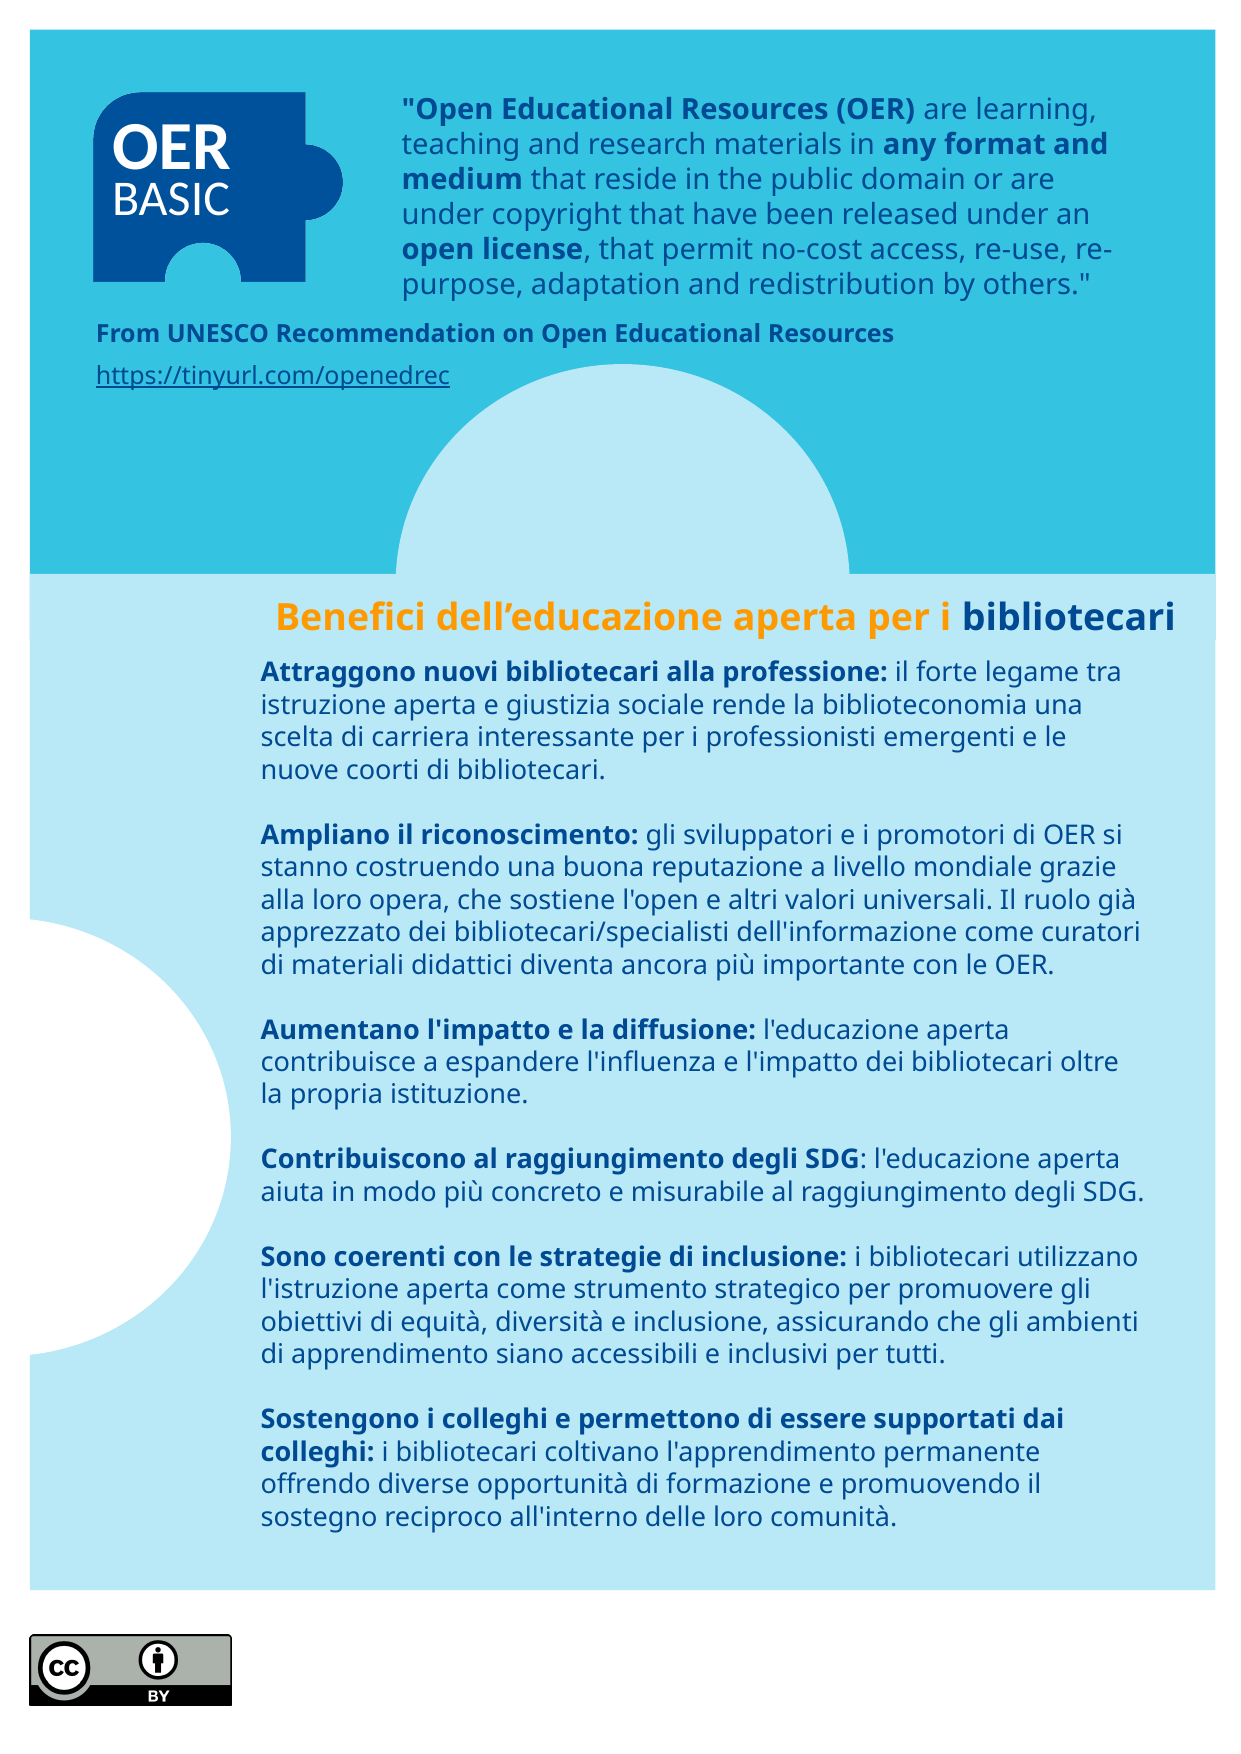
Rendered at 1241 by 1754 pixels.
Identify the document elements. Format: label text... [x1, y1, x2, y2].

text_box [395, 403, 850, 578]
text_box Benefici dell’educazione aperta per i bibliotecari [259, 578, 1216, 653]
text_box [29, 573, 1216, 1591]
text_box "Open Educational Resources (OER) are learning, teaching and research materials in any format and medium that reside in the public domain or are under copyright that have been released under an open license, that permit no-cost access, re-use, re-purpose, adaptation and redistribution by others." [386, 75, 1147, 316]
picture [93, 92, 343, 282]
text_box From UNESCO Recommendation on Open Educational Resources https://tinyurl.com/openedrec [80, 315, 1241, 403]
text_box [29, 29, 1216, 573]
picture [29, 1634, 233, 1706]
text_box [0, 917, 231, 1357]
text_box Attraggono nuovi bibliotecari alla professione: il forte legame tra istruzione aperta e giustizia sociale rende la biblioteconomia una scelta di carriera interessante per i professionisti emergenti e le nuove coorti di bibliotecari. Ampliano il riconoscimento: gli sviluppatori e i promotori di OER si stanno costruendo una buona reputazione a livello mondiale grazie alla loro opera, che sostiene l'open e altri valori universali. Il ruolo già apprezzato dei bibliotecari/specialisti dell'informazione come curatori di materiali didattici diventa ancora più importante con le OER. Aumentano l'impatto e la diffusione: l'educazione aperta contribuisce a espandere l'influenza e l'impatto dei bibliotecari oltre la propria istituzione. Contribuiscono al raggiungimento degli SDG: l'educazione aperta aiuta in modo più concreto e misurabile al raggiungimento degli SDG. Sono coerenti con le strategie di inclusione: i bibliotecari utilizzano l'istruzione aperta come strumento strategico per promuovere gli obiettivi di equità, diversità e inclusione, assicurando che gli ambienti di apprendimento siano accessibili e inclusivi per tutti. Sostengono i colleghi e permettono di essere supportati dai colleghi: i bibliotecari coltivano l'apprendimento permanente offrendo diverse opportunità di formazione e promuovendo il sostegno reciproco all'interno delle loro comunità. [245, 639, 1162, 1547]
